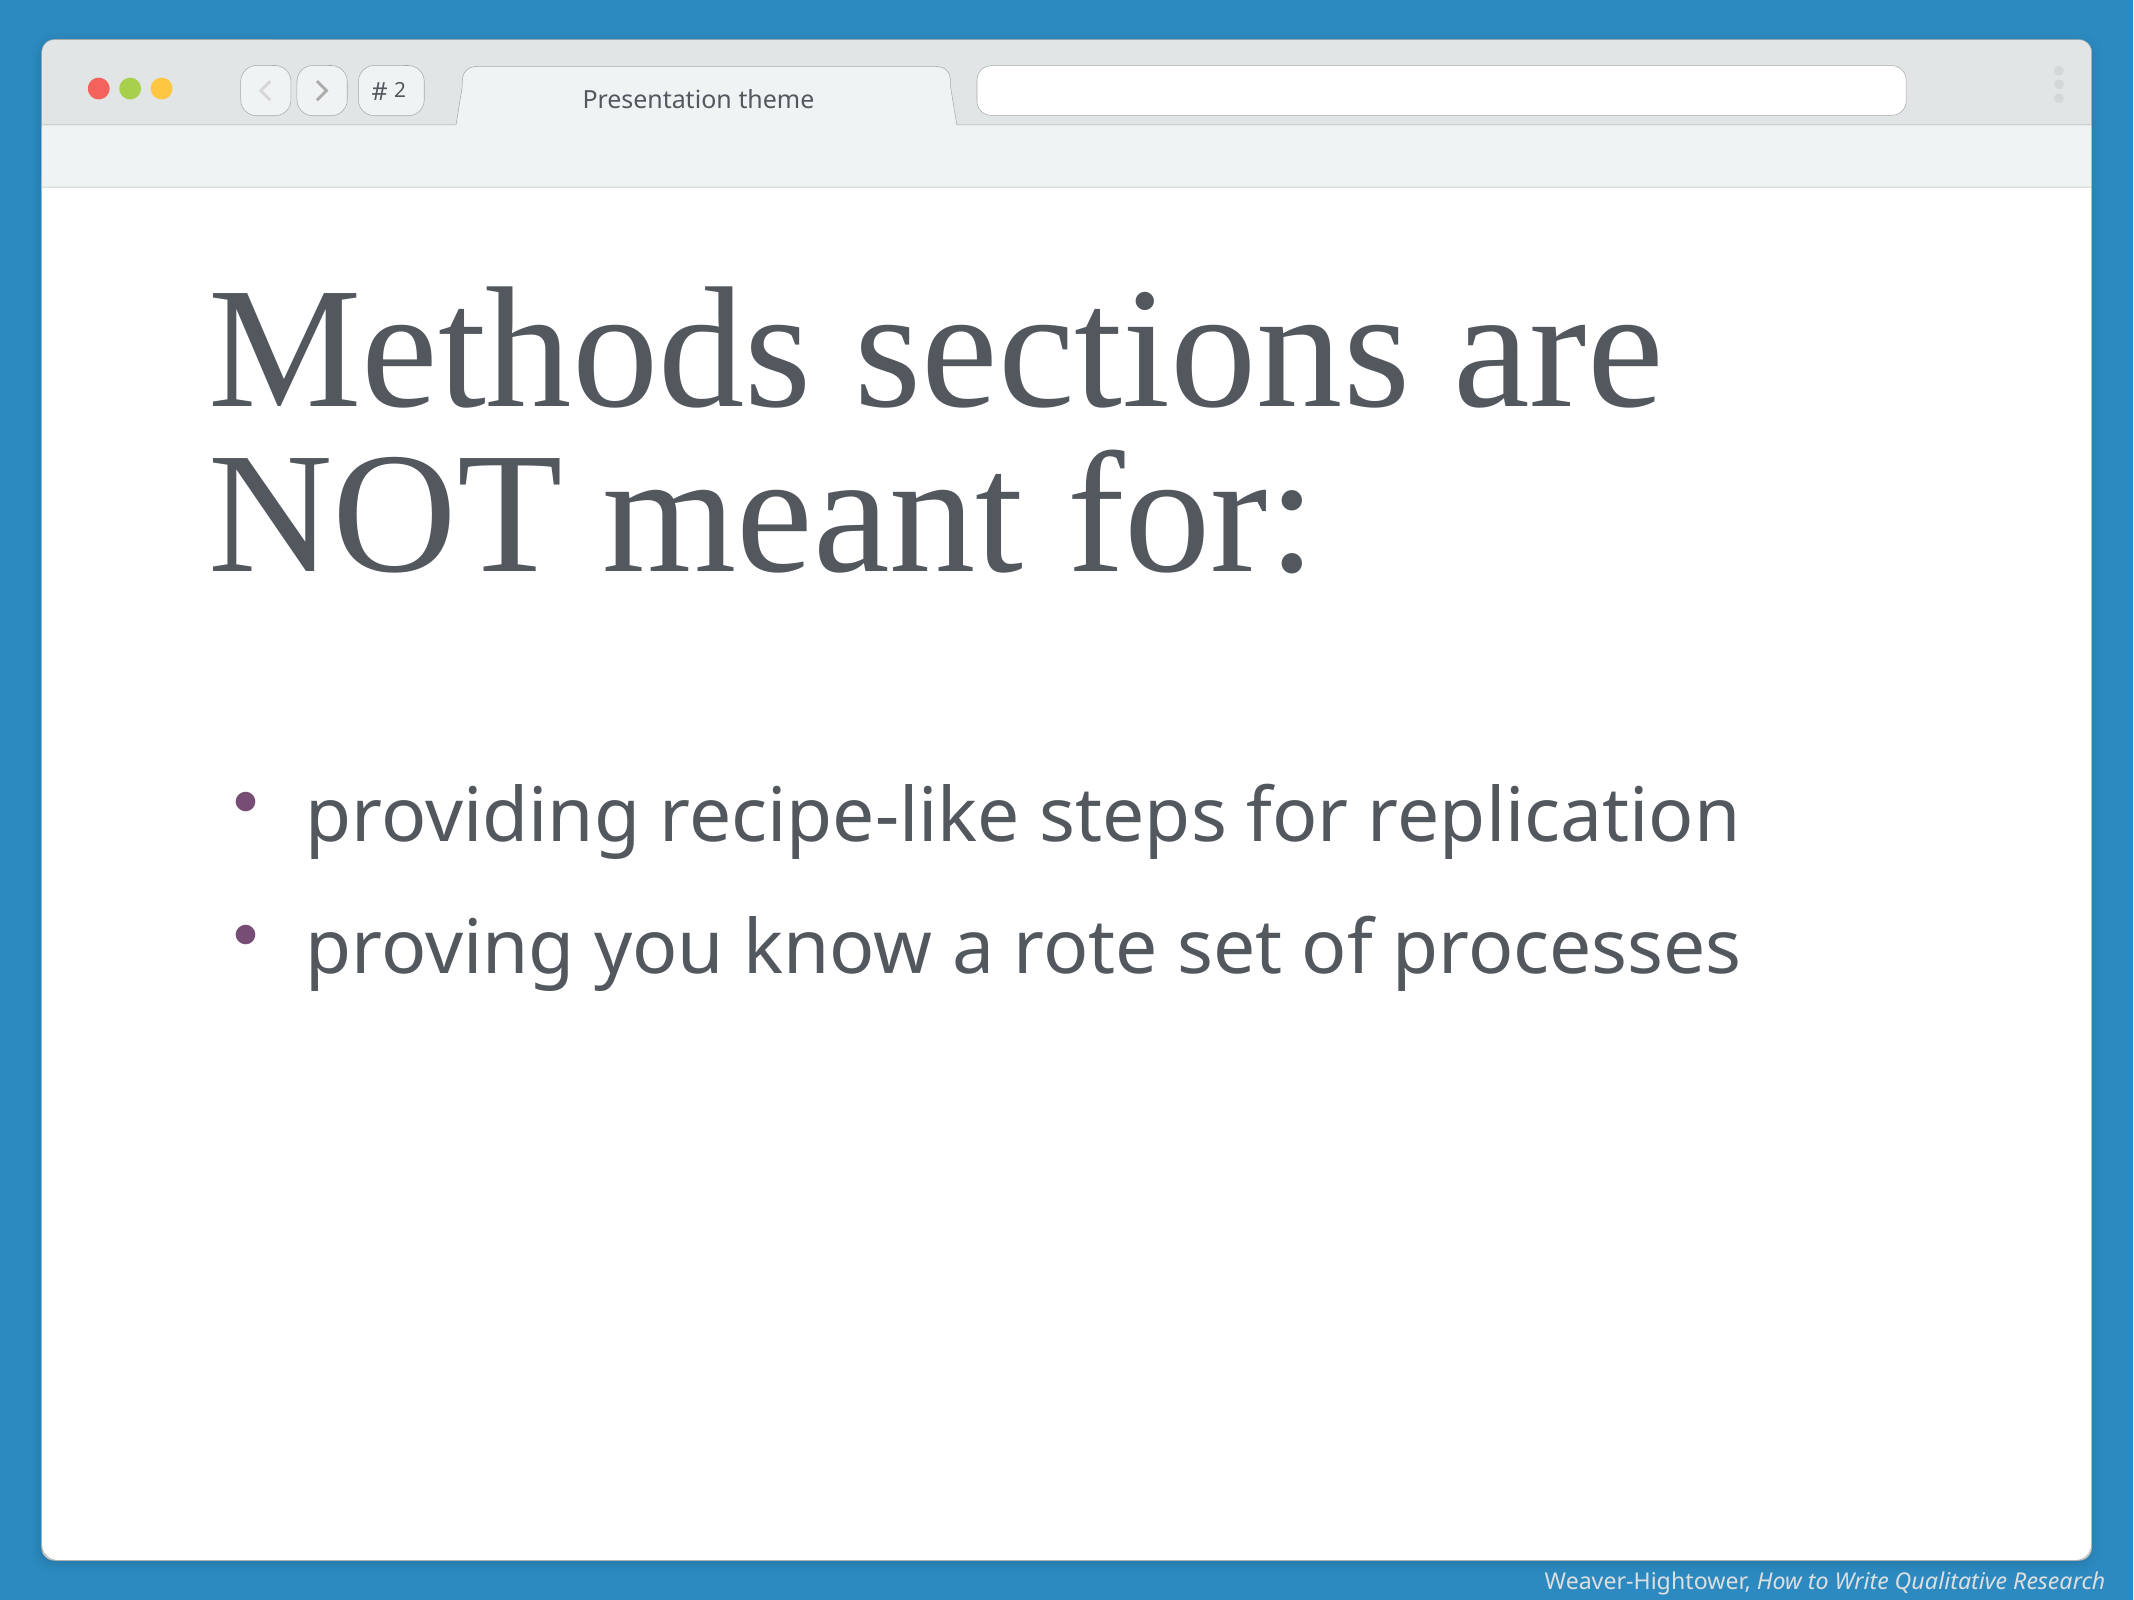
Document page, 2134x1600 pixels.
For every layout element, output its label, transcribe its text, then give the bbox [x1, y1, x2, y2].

list Presentation theme [484, 75, 913, 123]
title Methods sections are NOT meant for: [207, 260, 1876, 619]
slide_number 2 [389, 76, 412, 102]
list # [356, 67, 404, 115]
list providing recipe-like steps for replication proving you know a rote set of processes [232, 756, 1901, 1043]
